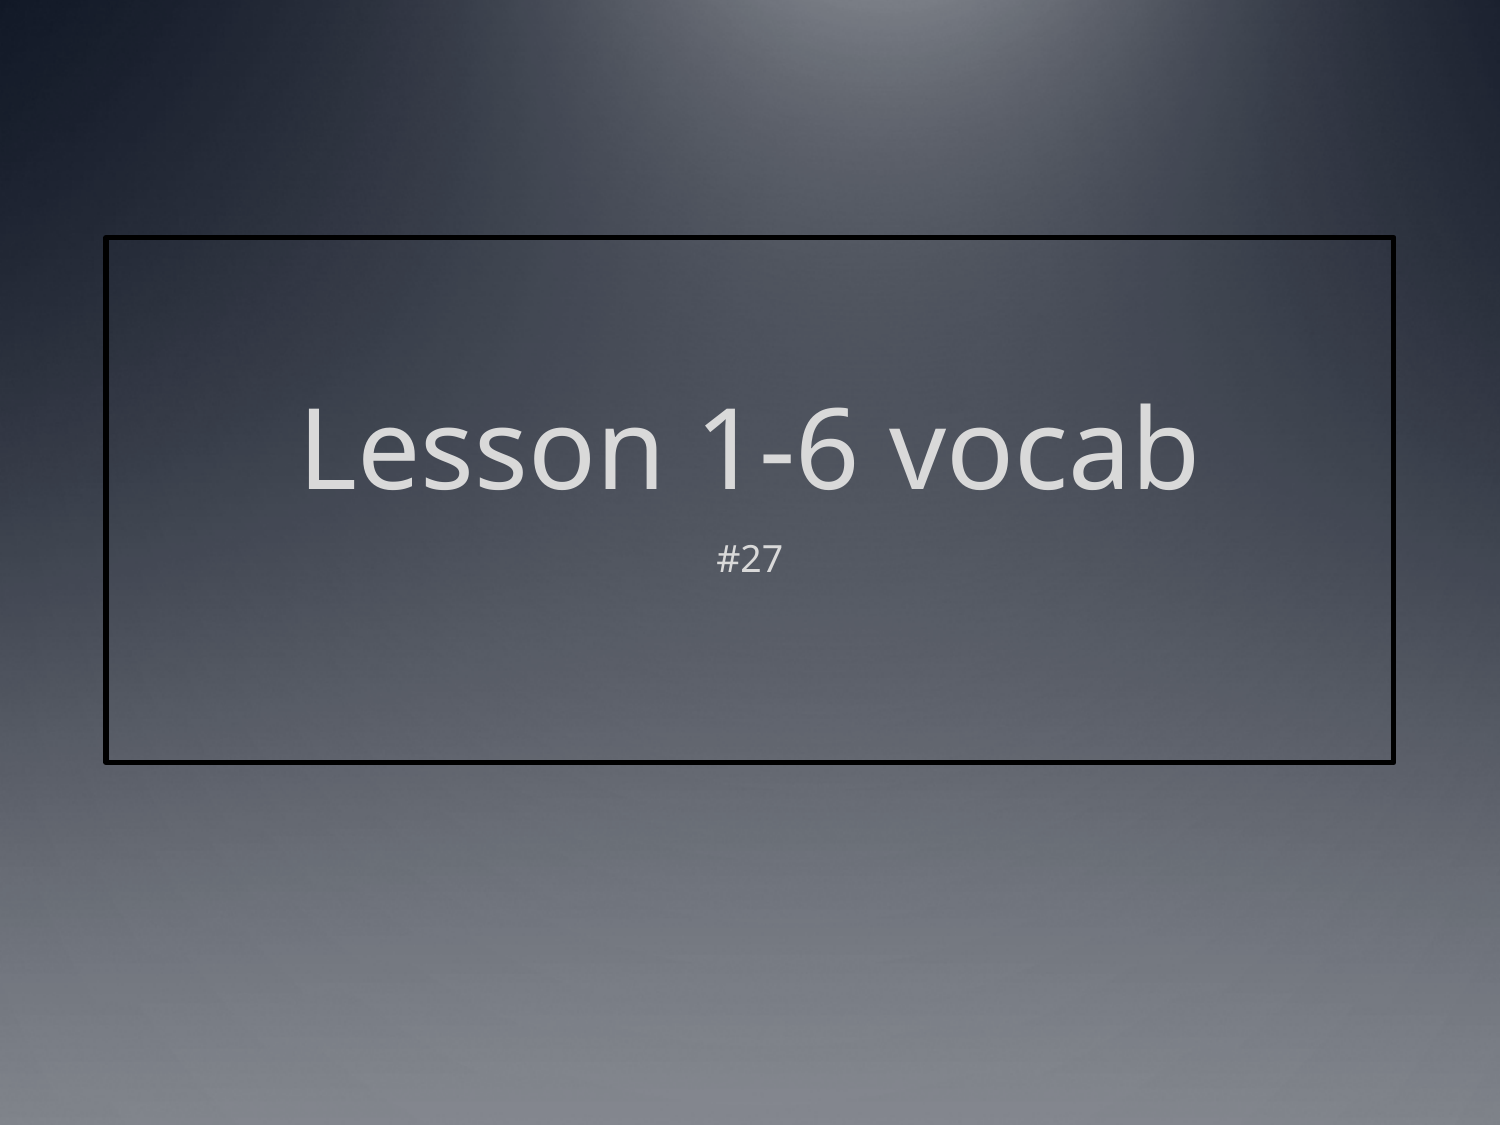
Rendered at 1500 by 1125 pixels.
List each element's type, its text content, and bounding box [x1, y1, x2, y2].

subtitle #27 [108, 527, 1392, 670]
title Lesson 1-6 vocab [108, 252, 1392, 520]
